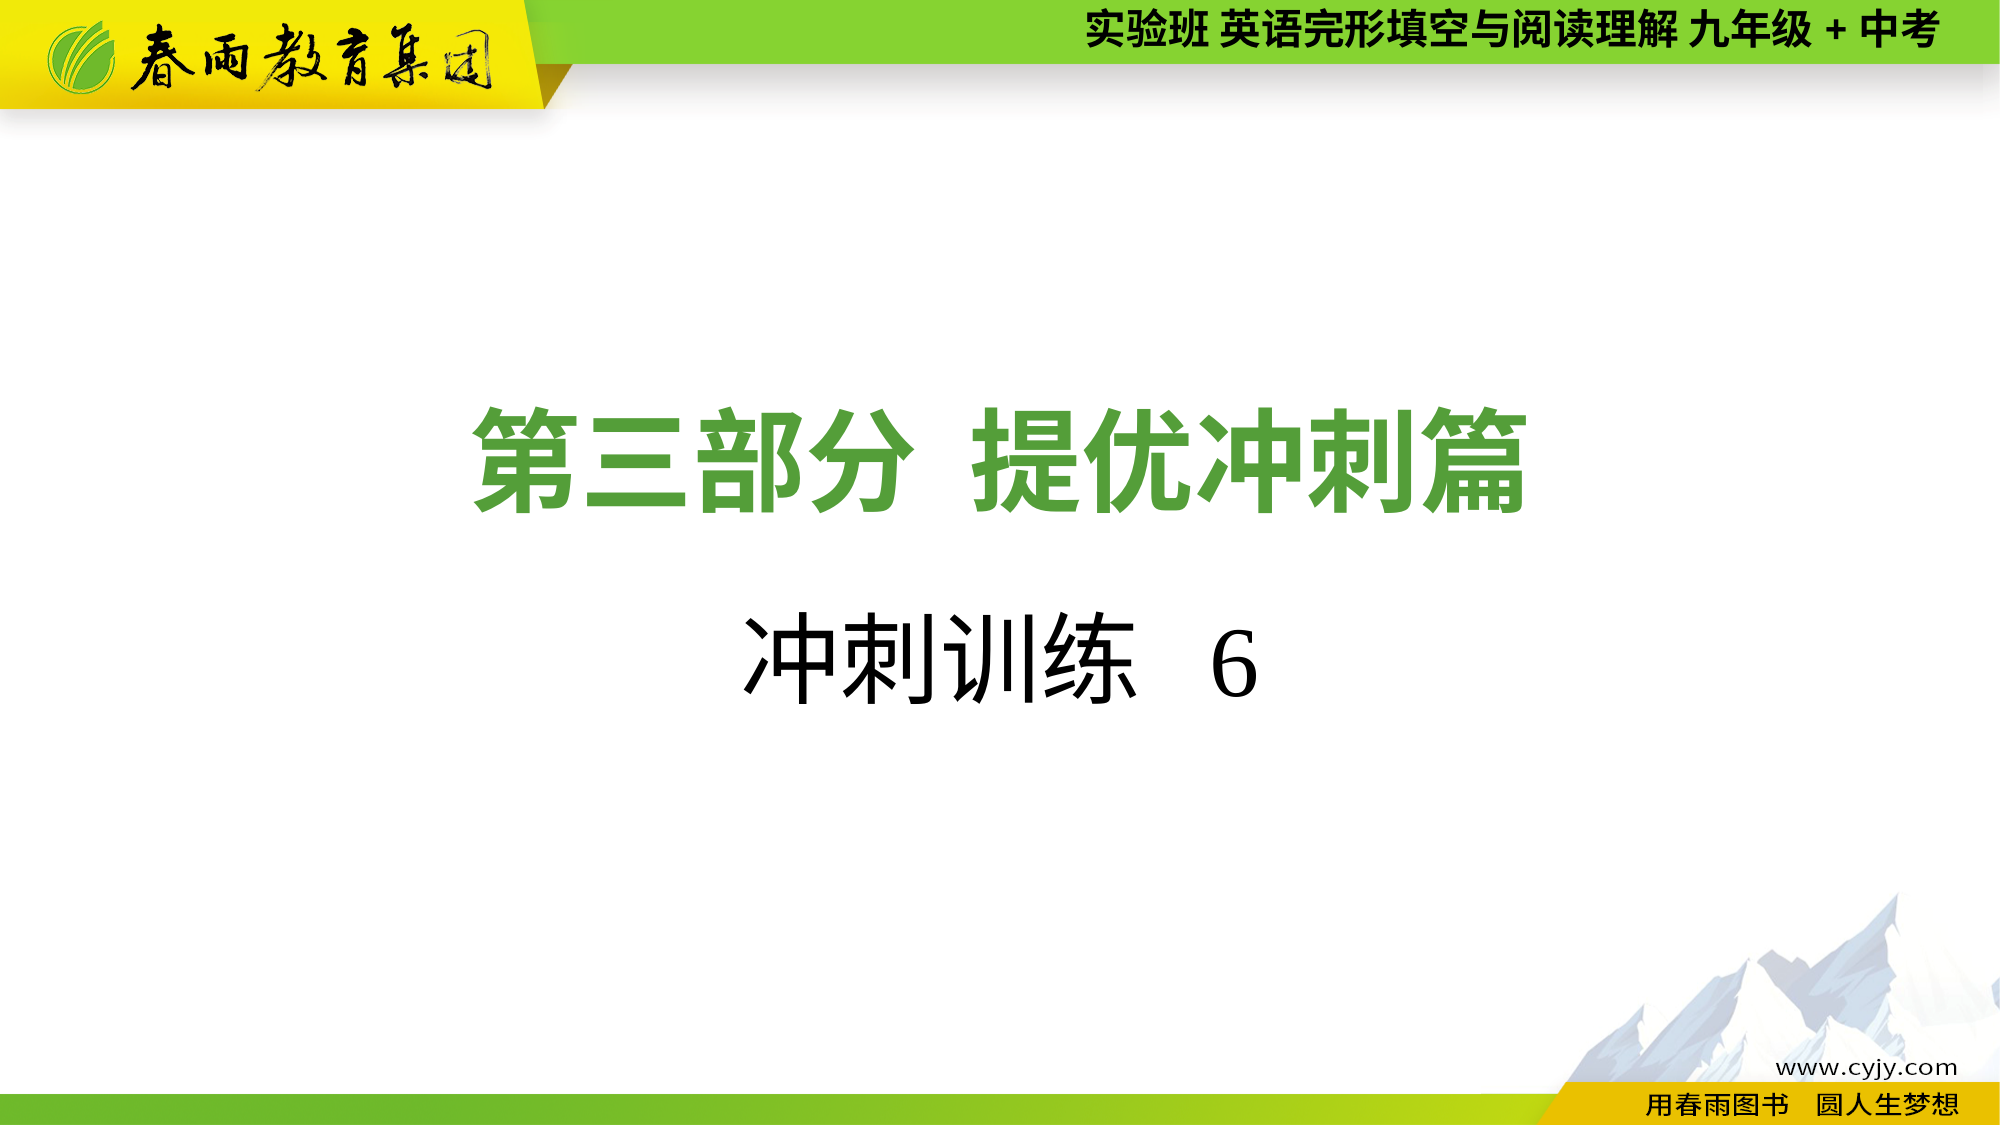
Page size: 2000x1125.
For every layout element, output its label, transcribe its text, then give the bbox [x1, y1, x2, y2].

text_box 冲刺训练 6 [54, 528, 1946, 724]
text_box 第三部分 提优冲刺篇 [54, 316, 1946, 528]
picture [0, 0, 2000, 1125]
